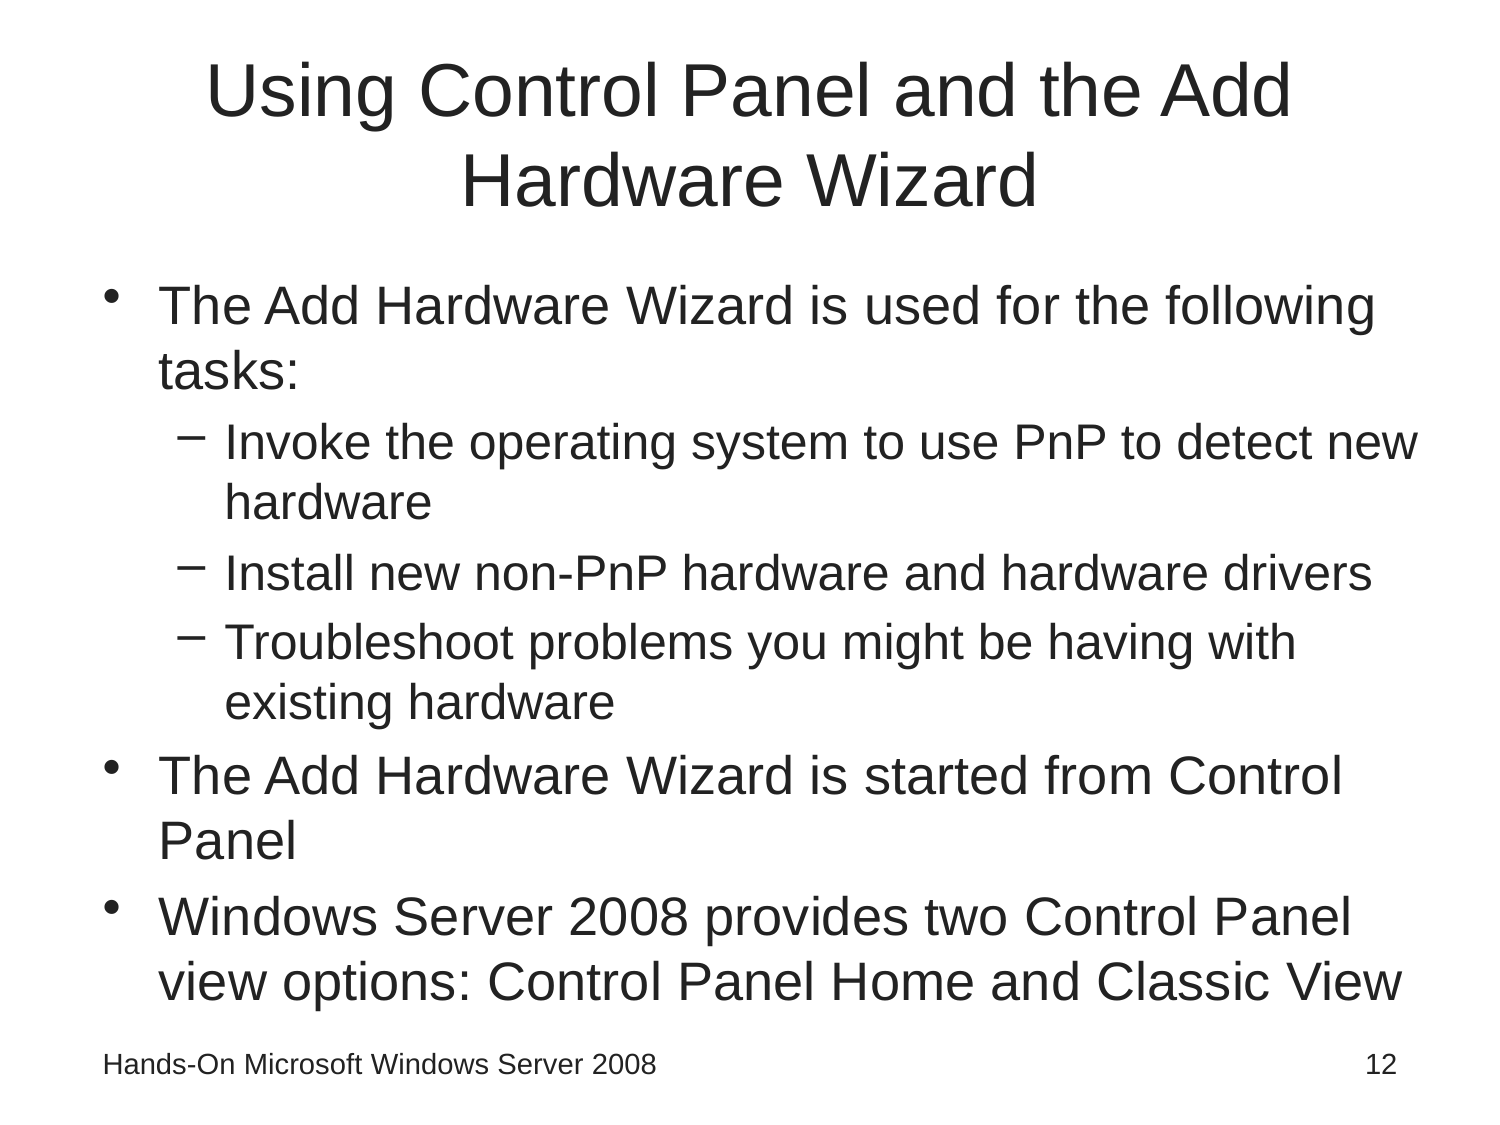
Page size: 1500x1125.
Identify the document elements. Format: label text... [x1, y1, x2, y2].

slide_number 12 [1074, 1037, 1413, 1101]
list The Add Hardware Wizard is used for the following tasks: Invoke the operating system to use PnP to detect new hardware Install new non-PnP hardware and hardware drivers Troubleshoot problems you might be having with existing hardware The Add Hardware Wizard is started from Control Panel Windows Server 2008 provides two Control Panel view options: Control Panel Home and Classic View [87, 262, 1438, 1013]
title Using Control Panel and the Add Hardware Wizard [87, 37, 1413, 226]
footer Hands-On Microsoft Windows Server 2008 [87, 1037, 1051, 1101]
